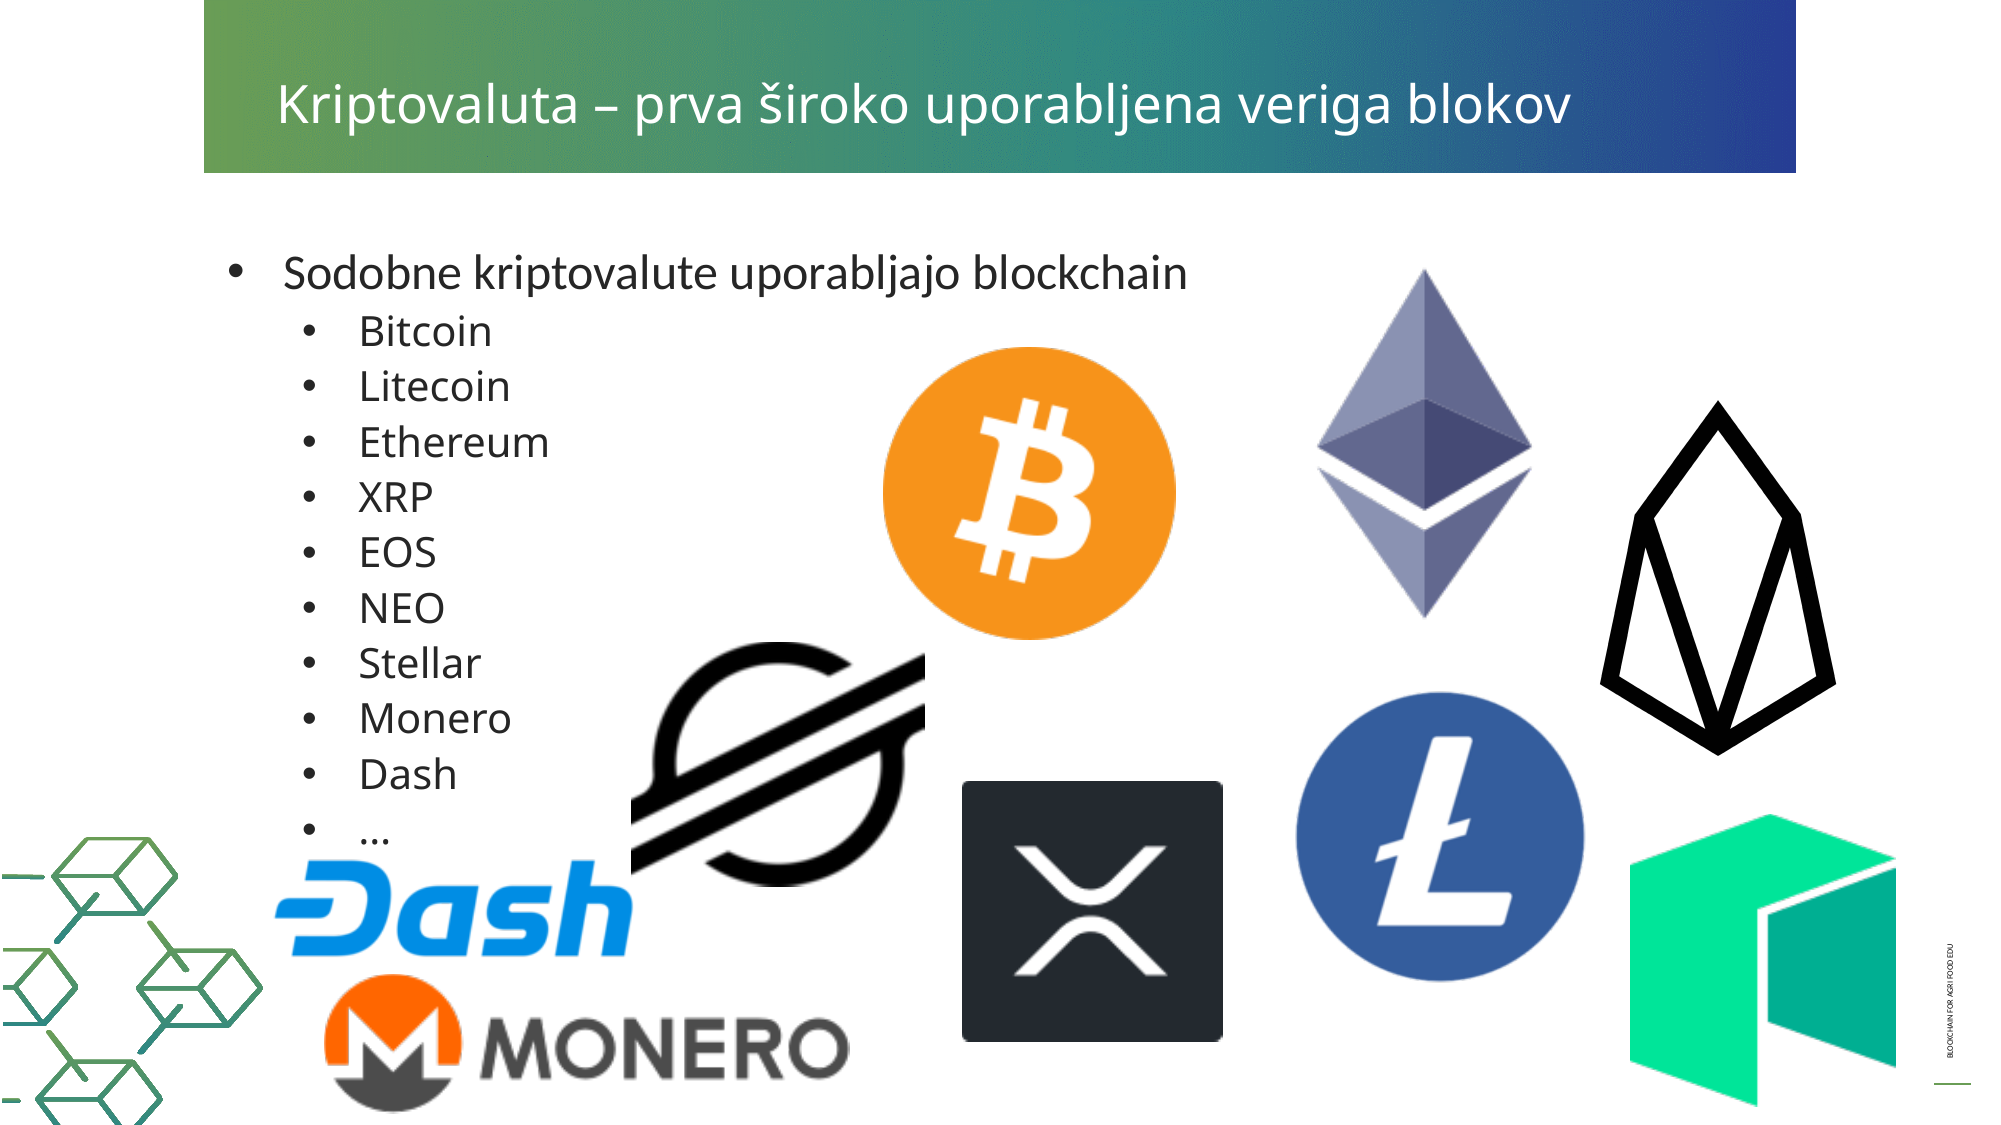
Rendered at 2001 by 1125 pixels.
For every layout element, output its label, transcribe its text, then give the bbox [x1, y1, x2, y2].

picture [962, 781, 1224, 1042]
picture [1234, 253, 1896, 984]
picture [1630, 813, 1896, 1108]
picture [324, 974, 851, 1115]
picture [204, 0, 1796, 174]
picture [882, 346, 1177, 641]
picture [271, 642, 925, 963]
list Sodobne kriptovalute uporabljajo blockchain Bitcoin Litecoin Ethereum XRP EOS NEO Stellar Monero Dash … [212, 238, 1796, 1042]
